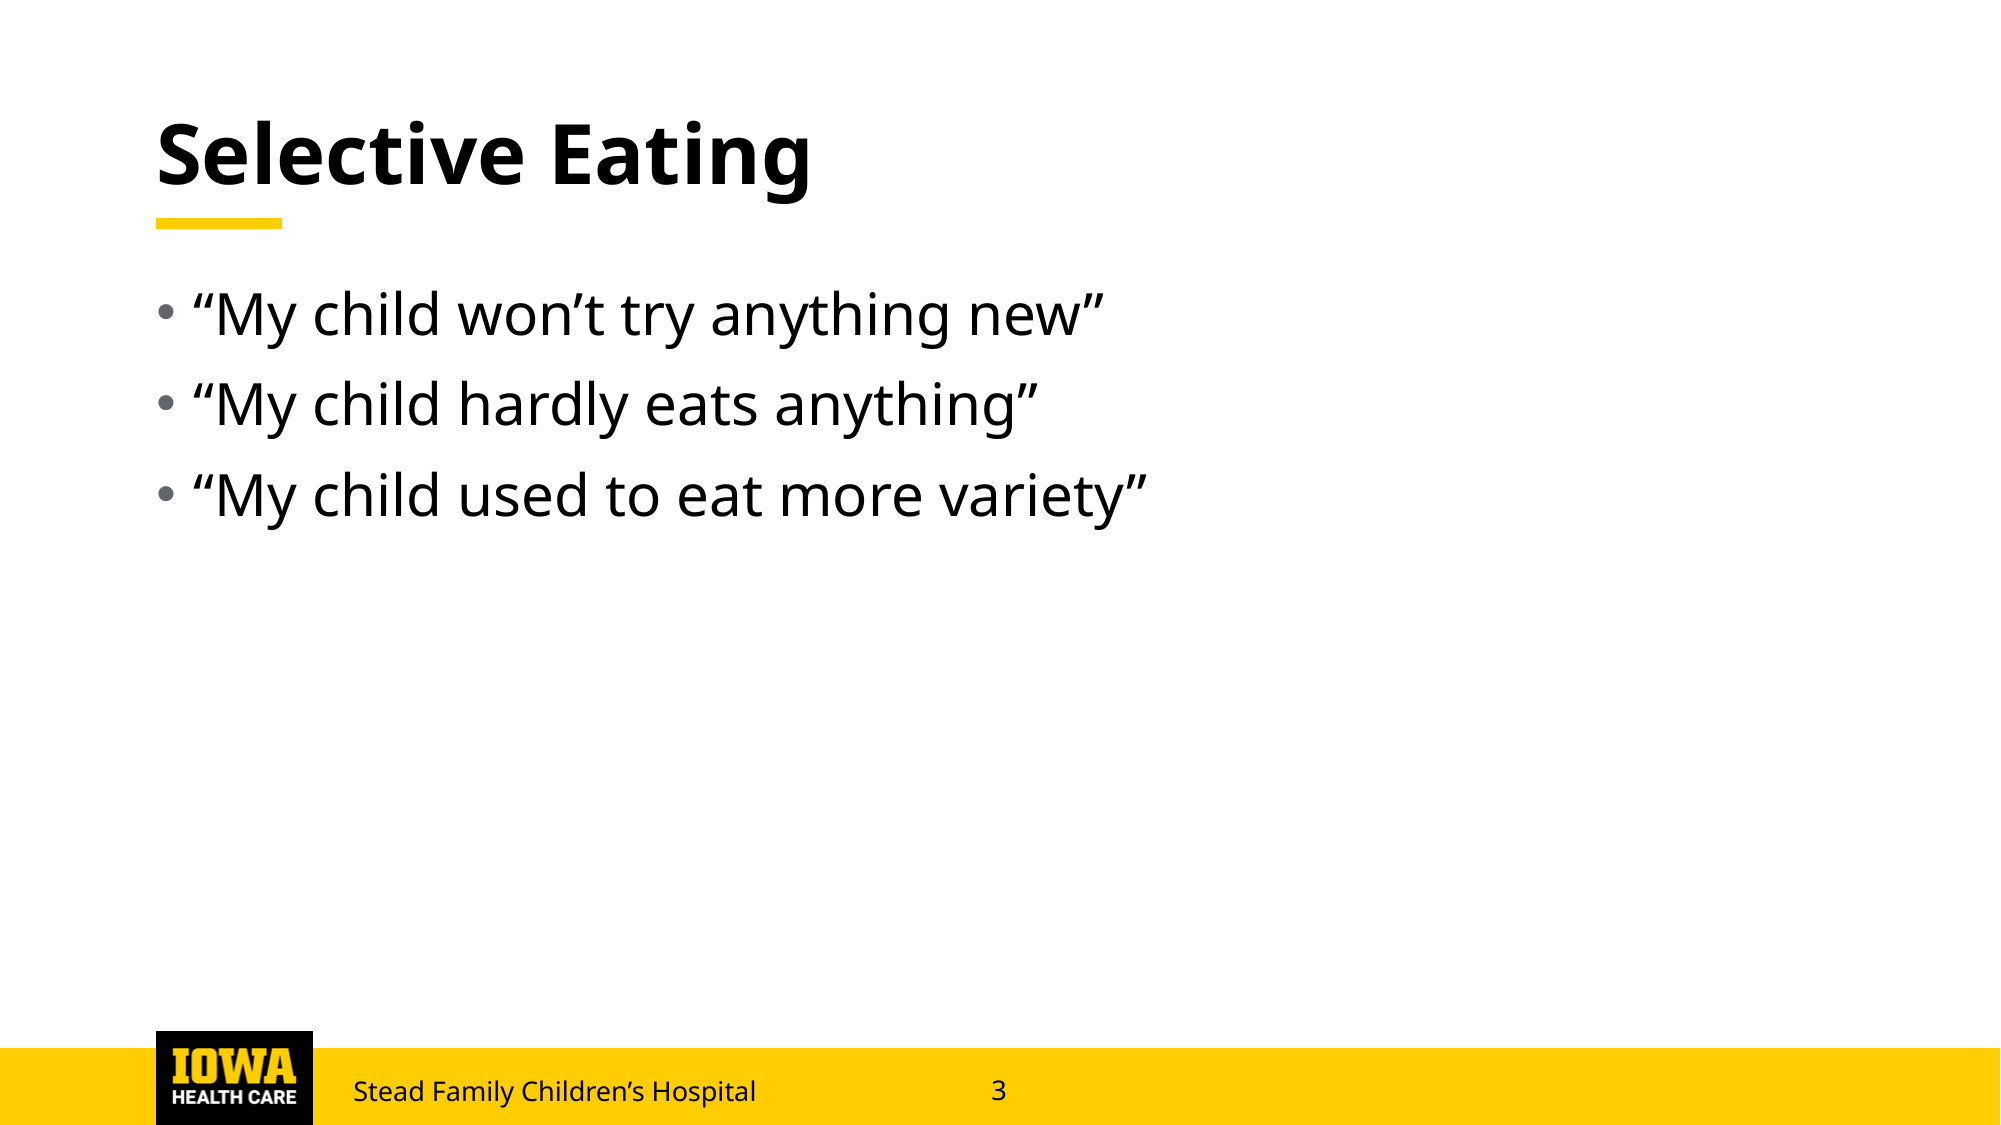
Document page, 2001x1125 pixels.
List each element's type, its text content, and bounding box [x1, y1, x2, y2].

picture [156, 1031, 313, 1125]
title Selective Eating [156, 86, 1844, 229]
list “My child won’t try anything new” “My child hardly eats anything” “My child used to eat more variety” [156, 276, 1847, 975]
